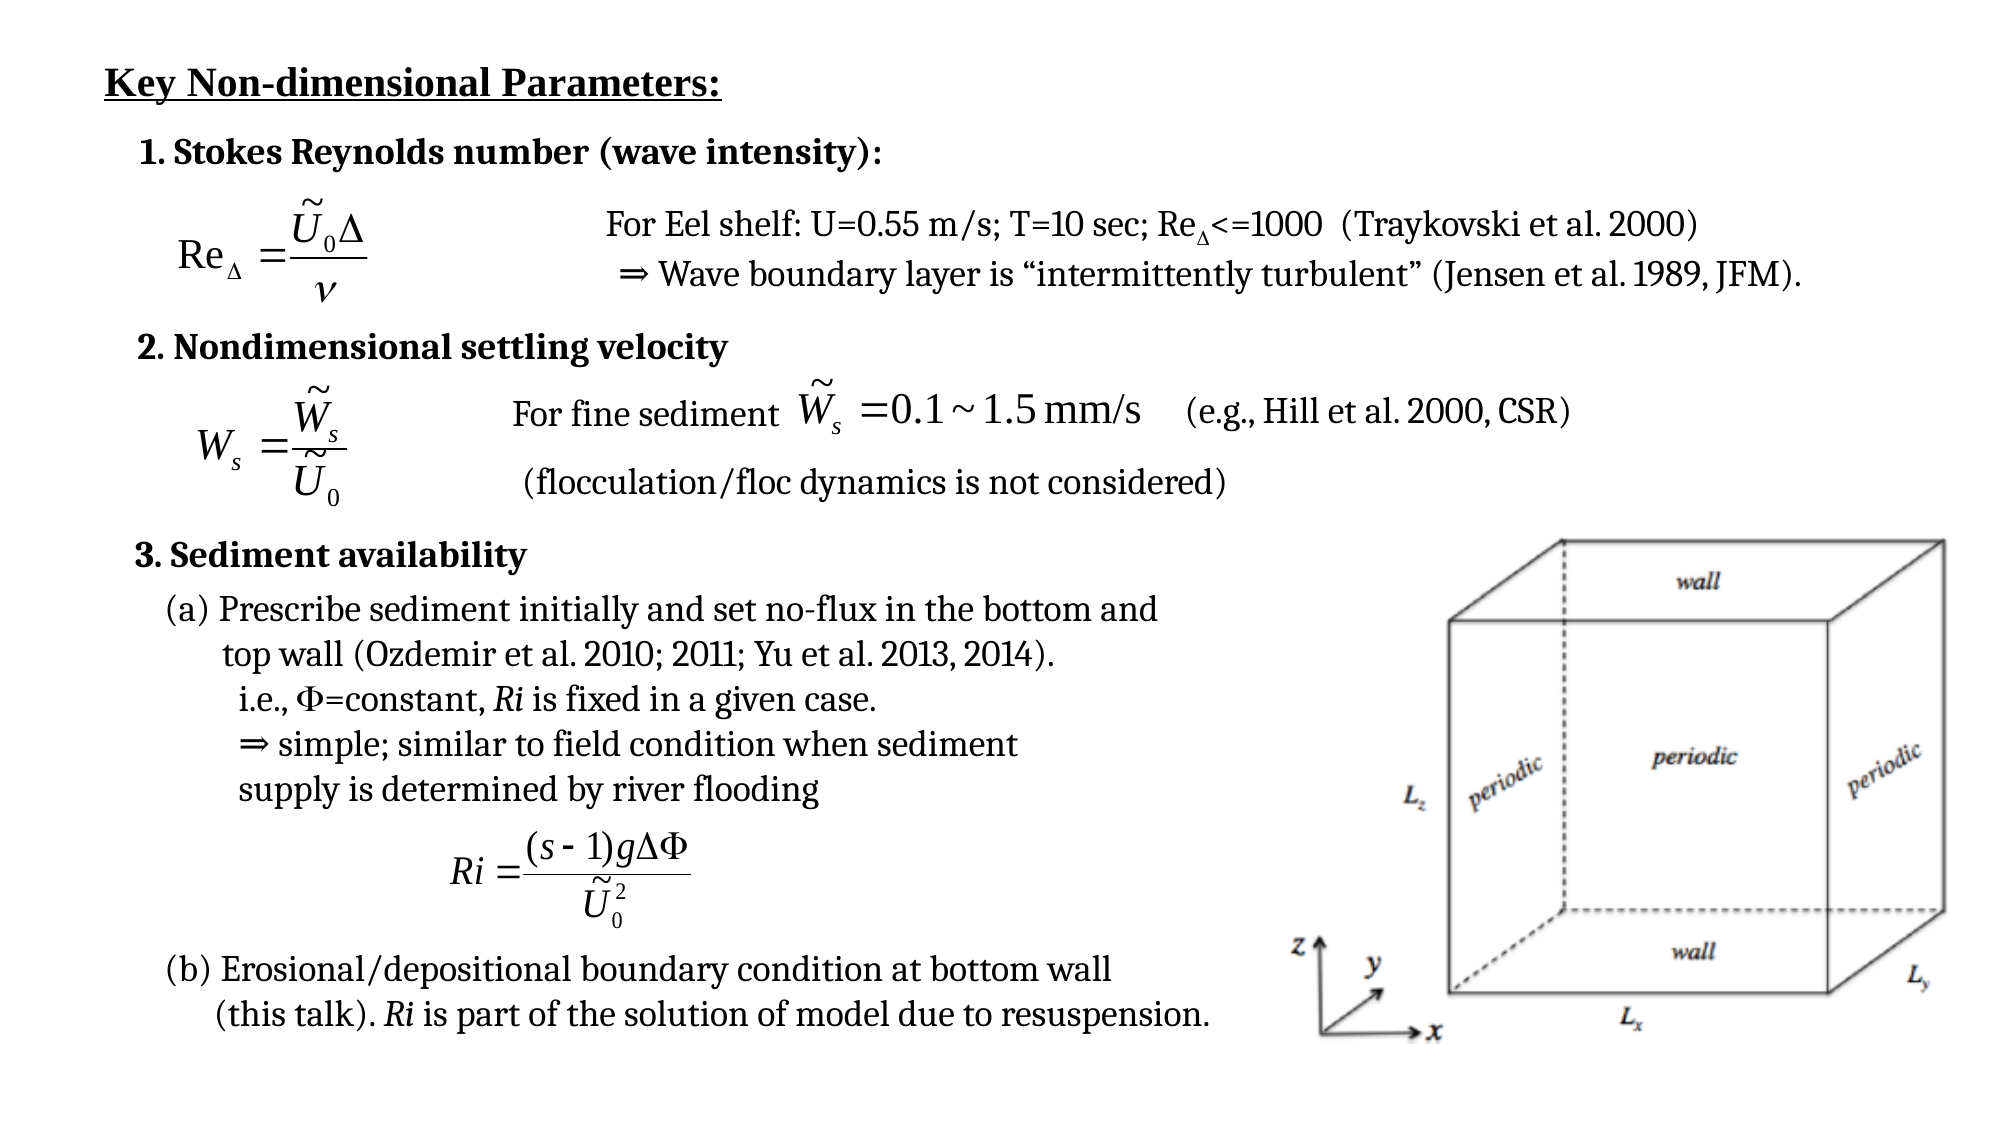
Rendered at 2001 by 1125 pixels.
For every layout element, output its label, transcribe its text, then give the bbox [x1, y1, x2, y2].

text_box Key Non-dimensional Parameters: [89, 47, 949, 113]
text_box For Eel shelf: U=0.55 m/s; T=10 sec; Re<=1000 (Traykovski et al. 2000) [590, 191, 1715, 258]
text_box 2. Nondimensional settling velocity [122, 314, 745, 375]
text_box 3. Sediment availability [120, 522, 543, 582]
text_box (a) Prescribe sediment initially and set no-flux in the bottom and top wall (Ozdemir et al. 2010; 2011; Yu et al. 2013, 2014). i.e., =constant, Ri is fixed in a given case. ⇒ simple; similar to field condition when sediment supply is determined by river flooding Erosional/depositional boundary condition at bottom wall (this talk). Ri is part of the solution of model due to resuspension. [149, 576, 1264, 1042]
text_box For fine sediment [497, 381, 793, 442]
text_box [170, 194, 377, 312]
text_box 1. Stokes Reynolds number (wave intensity): [125, 119, 898, 180]
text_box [443, 820, 700, 936]
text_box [192, 381, 356, 516]
text_box ⇒ Wave boundary layer is “intermittently turbulent” (Jensen et al. 1989, JFM). [603, 242, 1819, 302]
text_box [793, 372, 1148, 446]
text_box (e.g., Hill et al. 2000, CSR) [1169, 378, 1588, 439]
picture [1264, 487, 1982, 1051]
text_box (flocculation/floc dynamics is not considered) [507, 449, 1253, 509]
